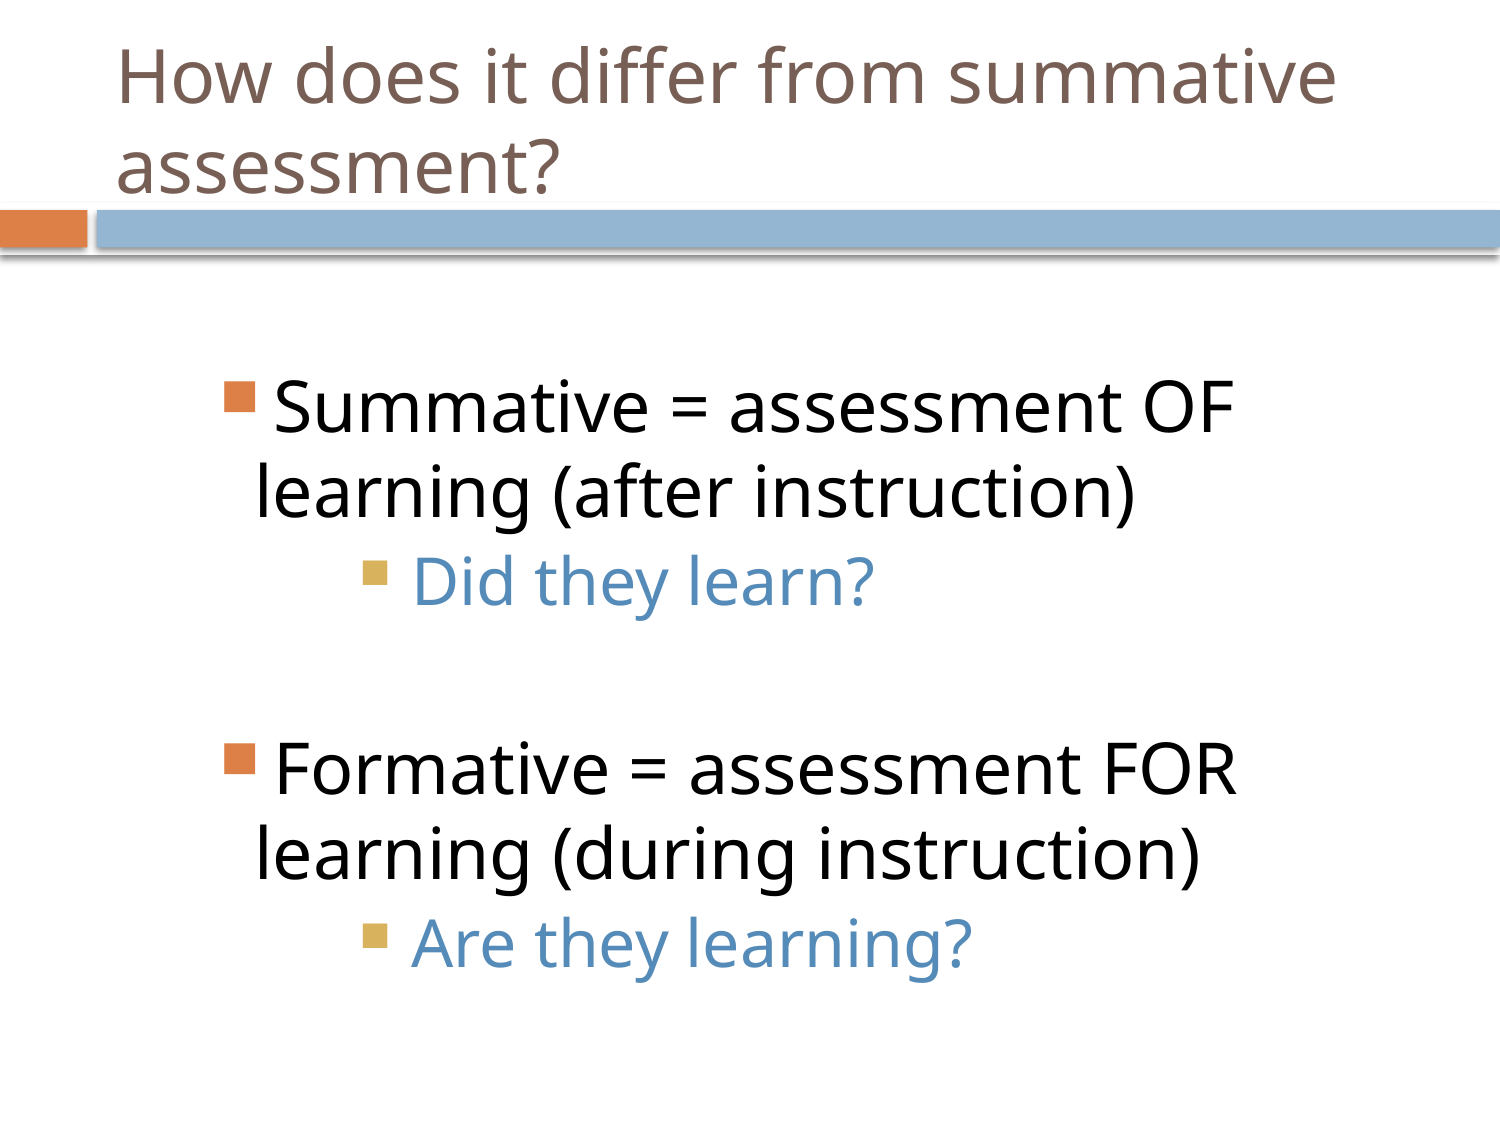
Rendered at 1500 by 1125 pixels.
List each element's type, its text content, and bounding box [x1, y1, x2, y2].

list Summative = assessment OF learning (after instruction) Did they learn? Formative = assessment FOR learning (during instruction) Are they learning? [100, 262, 1438, 1000]
title How does it differ from summative assessment? [100, 37, 1438, 200]
